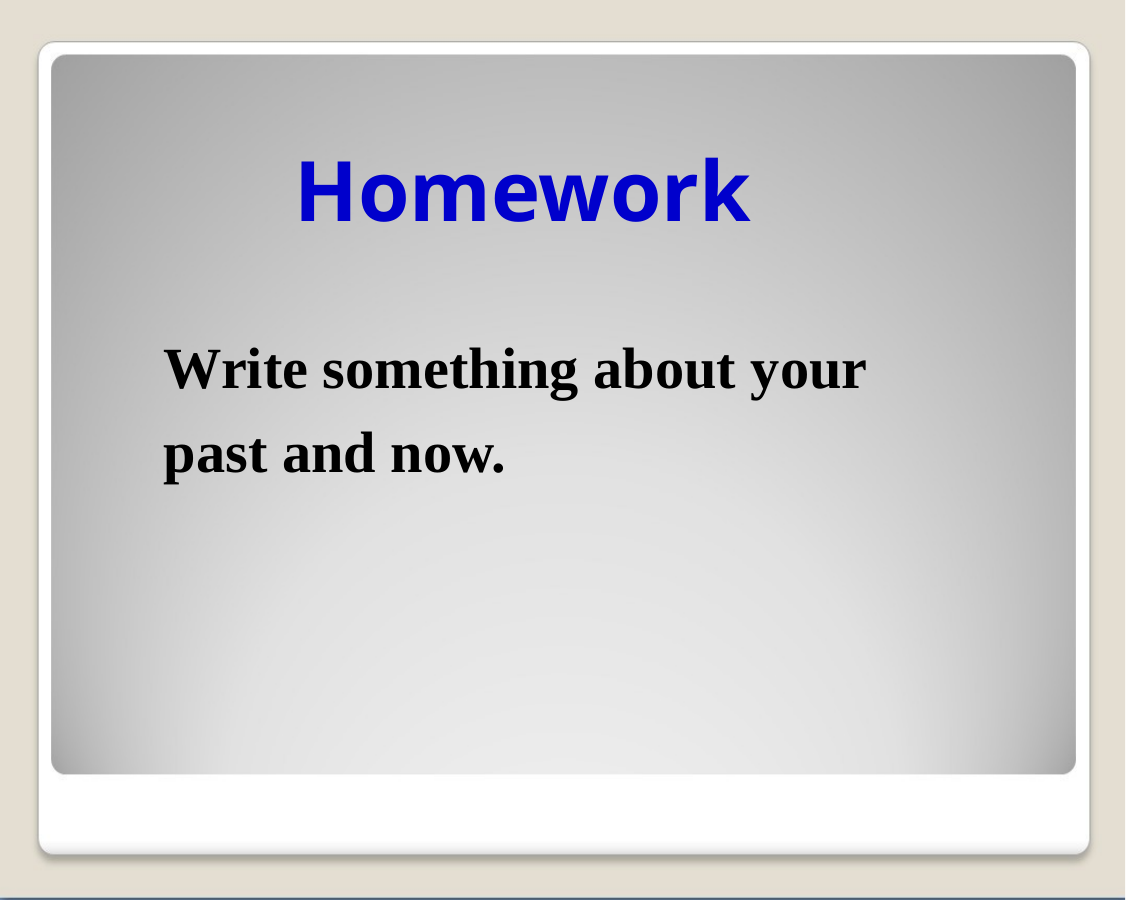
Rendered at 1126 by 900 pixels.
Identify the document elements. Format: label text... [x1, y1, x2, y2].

text_box Homework [137, 130, 929, 246]
text_box Write something about your past and now. [149, 308, 953, 533]
picture [0, 0, 1126, 900]
